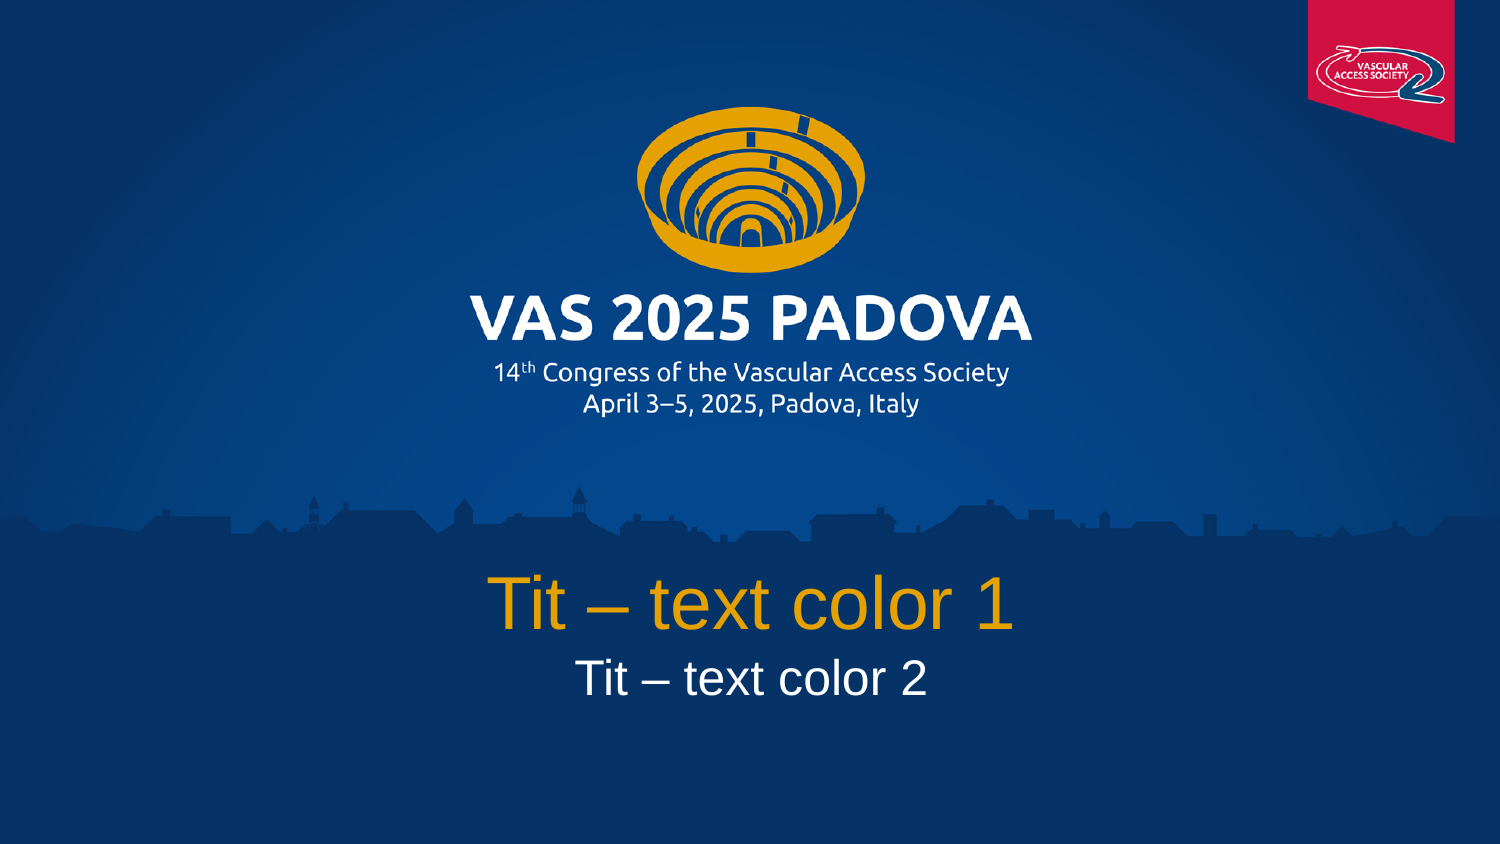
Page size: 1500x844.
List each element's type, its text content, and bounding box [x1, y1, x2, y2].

picture [0, 0, 1500, 844]
text_box Tit – text color 1 Tit – text color 2 [48, 462, 1455, 798]
